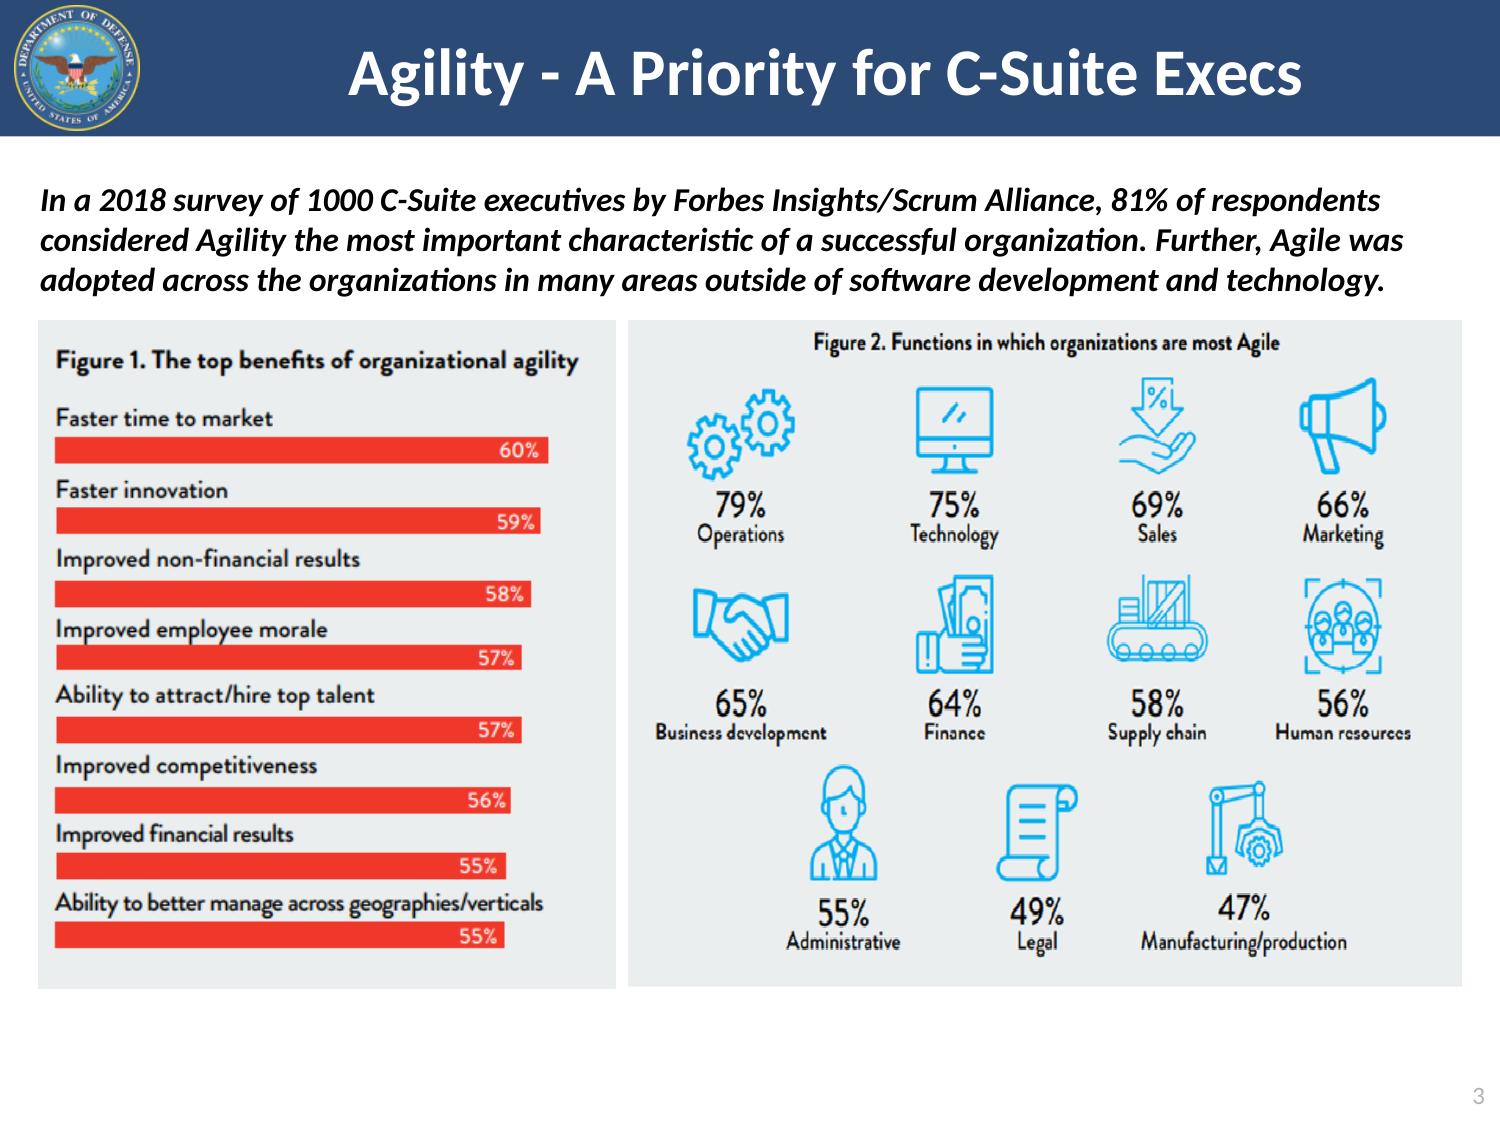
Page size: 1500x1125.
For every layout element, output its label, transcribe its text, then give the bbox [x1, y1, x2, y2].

list In a 2018 survey of 1000 C-Suite executives by Forbes Insights/Scrum Alliance, 81% of respondents considered Agility the most important characteristic of a successful organization. Further, Agile was adopted across the organizations in many areas outside of software development and technology. [25, 170, 1475, 321]
title Agility - A Priority for C-Suite Execs [153, 0, 1500, 137]
picture [38, 319, 616, 990]
picture [628, 319, 1462, 990]
slide_number 3 [1162, 1065, 1500, 1125]
picture [14, 5, 140, 131]
